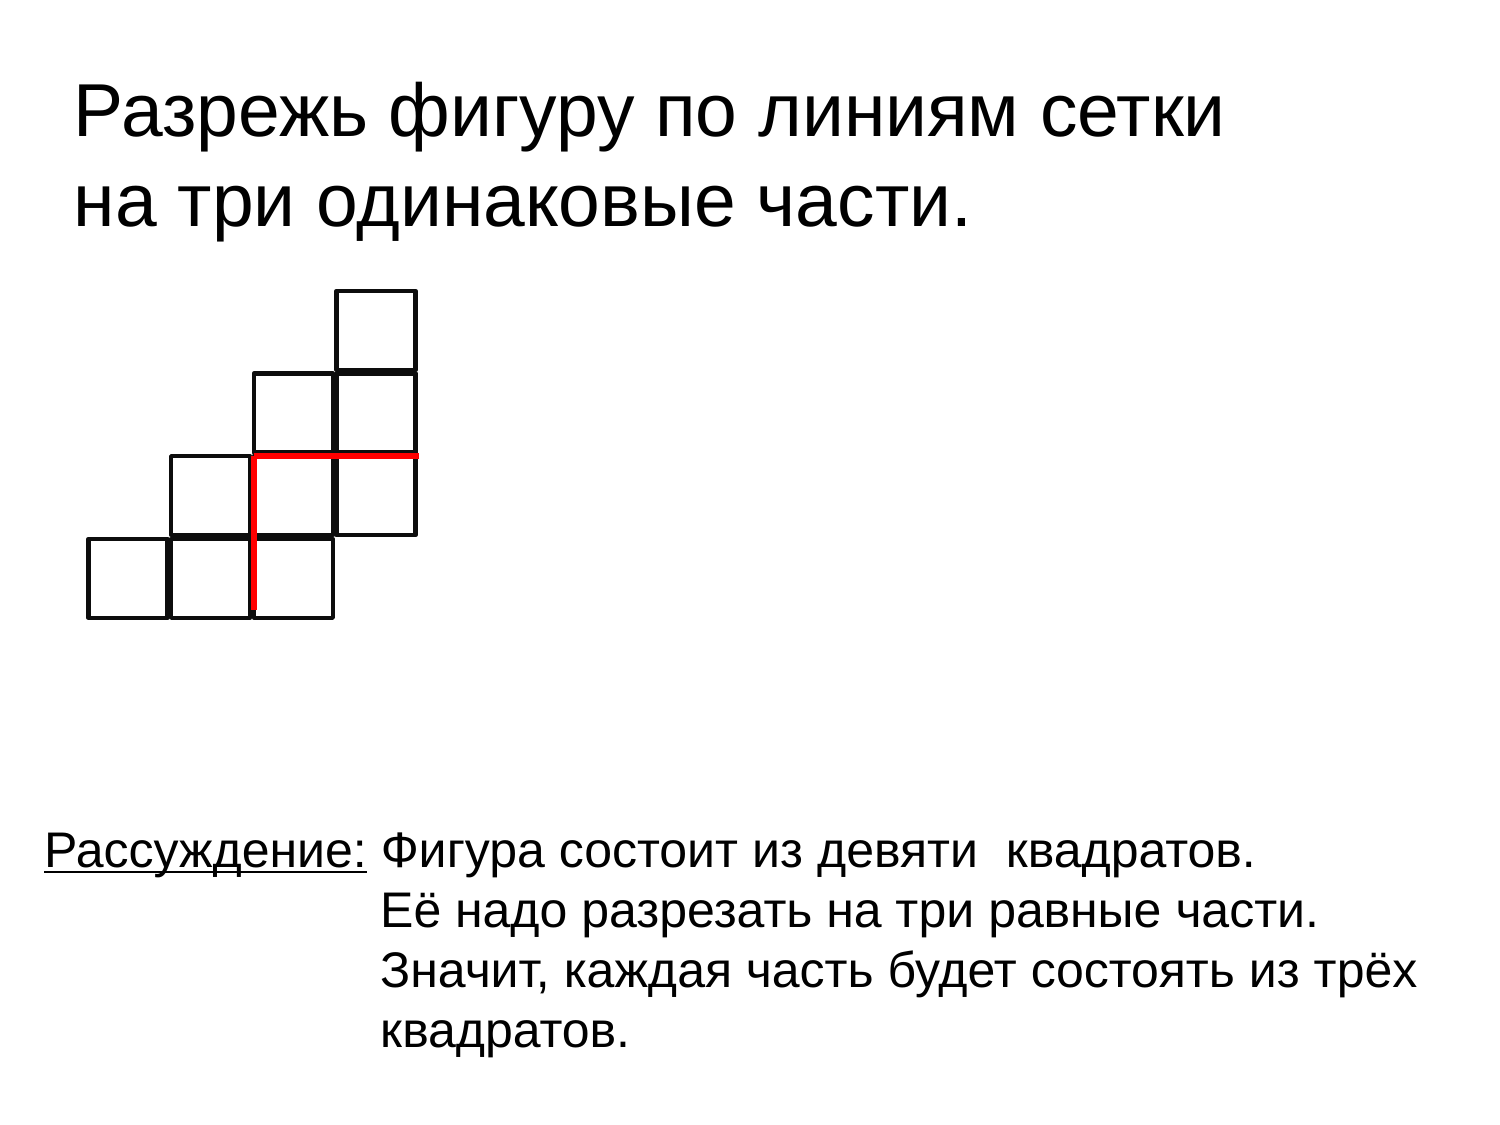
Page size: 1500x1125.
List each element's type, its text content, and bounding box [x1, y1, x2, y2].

text_box [86, 537, 170, 620]
text_box [259, 465, 335, 537]
text_box Рассуждение: Фигура состоит из девяти квадратов. Её надо разрезать на три равные части. Значит, каждая часть будет состоять из трёх квадратов. [29, 810, 1467, 1066]
text_box Разрежь фигуру по линиям сетки на три одинаковые части. [59, 54, 1263, 250]
text_box [335, 464, 418, 537]
text_box [169, 454, 252, 537]
text_box [252, 537, 335, 620]
text_box [252, 371, 335, 454]
text_box [335, 371, 418, 453]
text_box [170, 537, 252, 620]
text_box [334, 289, 418, 371]
